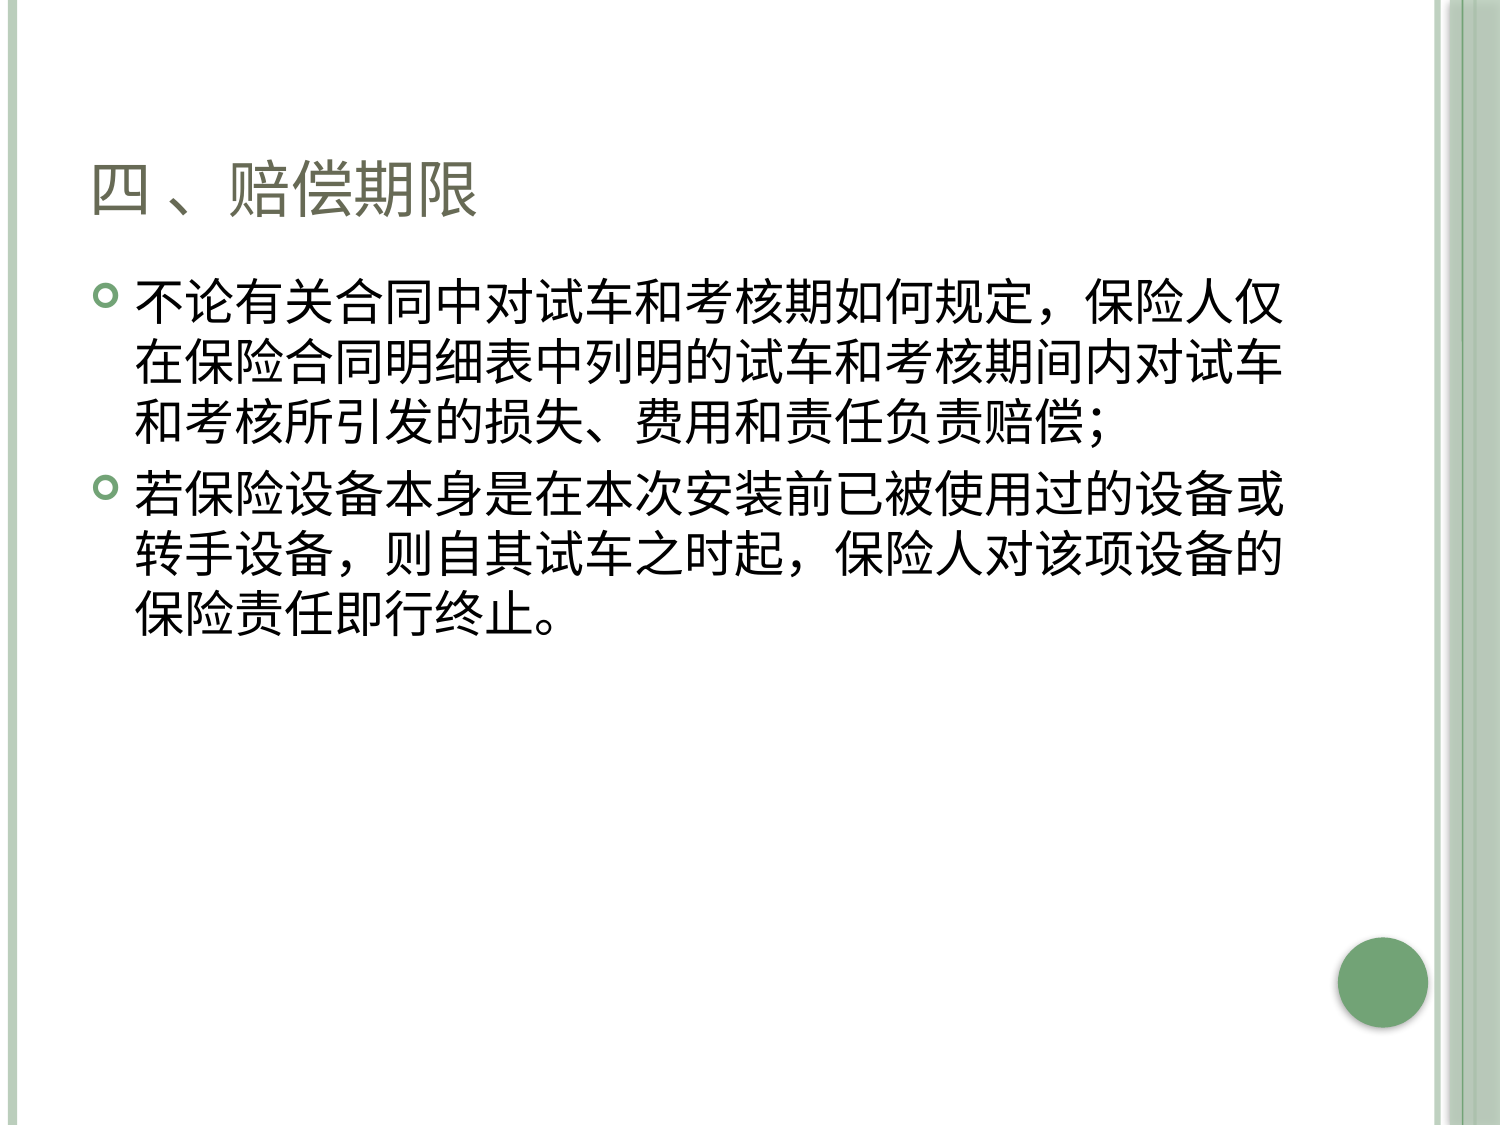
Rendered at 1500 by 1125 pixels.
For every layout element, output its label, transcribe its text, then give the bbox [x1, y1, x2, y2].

list 不论有关合同中对试车和考核期如何规定，保险人仅在保险合同明细表中列明的试车和考核期间内对试车和考核所引发的损失、费用和责任负责赔偿； 若保险设备本身是在本次安装前已被使用过的设备或转手设备，则自其试车之时起，保险人对该项设备的保险责任即行终止。 [74, 262, 1301, 1063]
title 四 、赔偿期限 [75, 45, 1300, 233]
